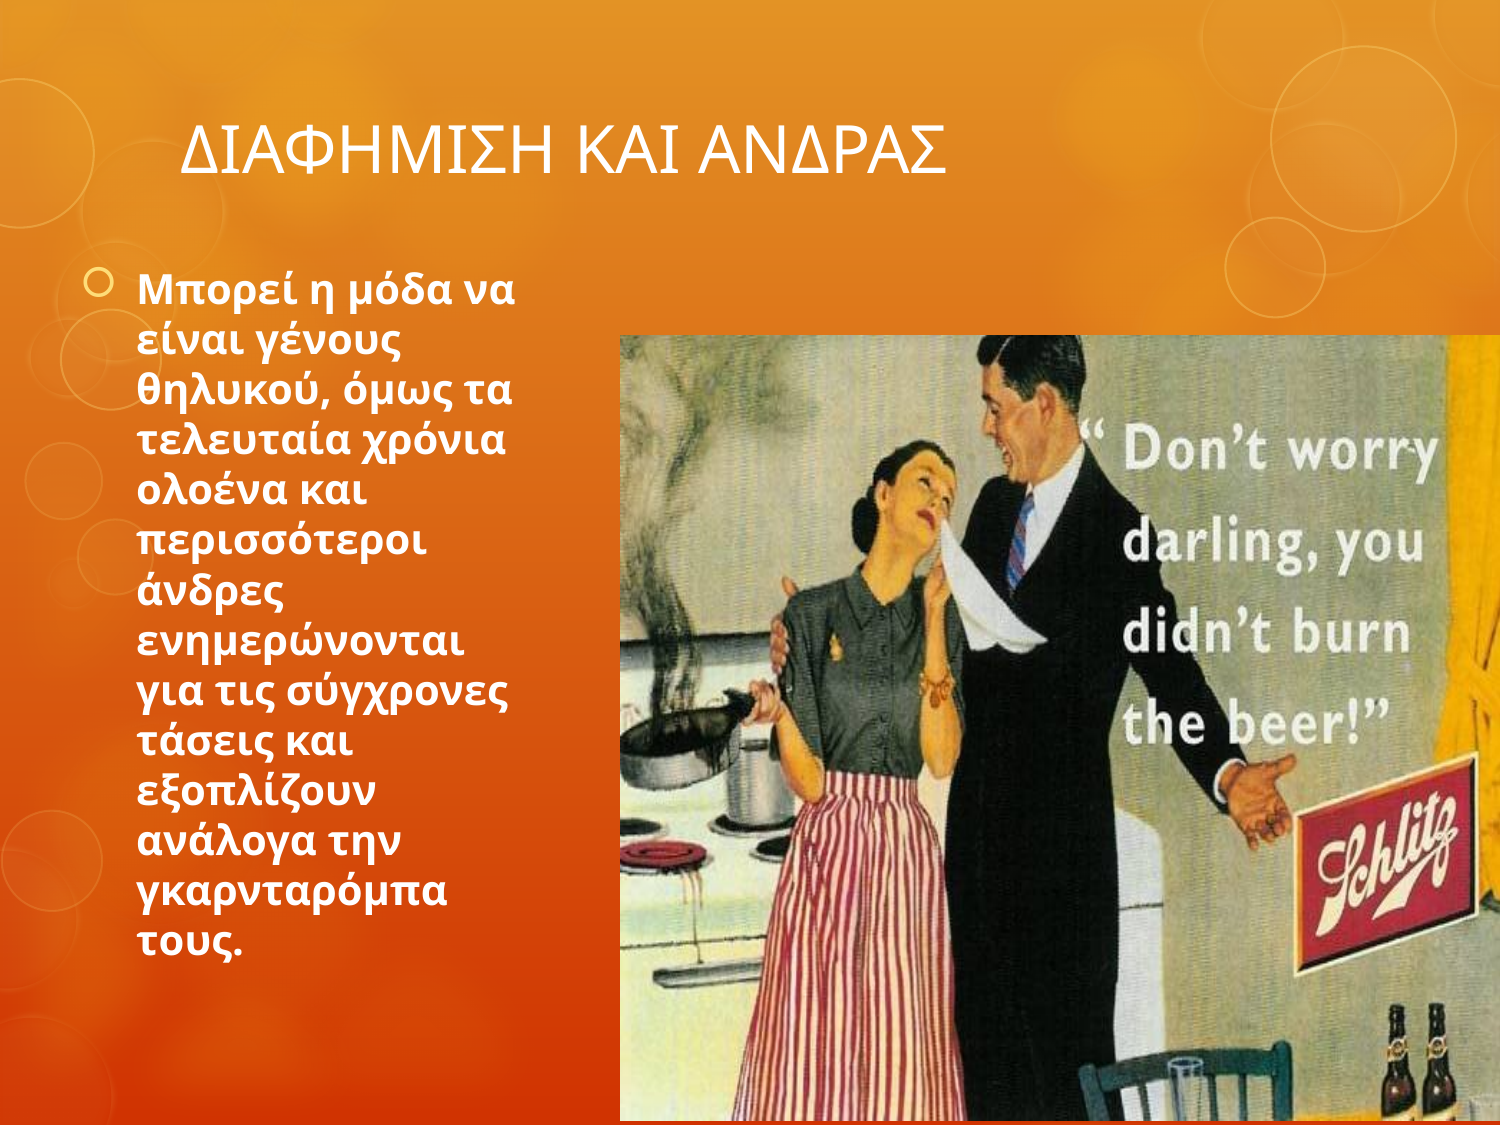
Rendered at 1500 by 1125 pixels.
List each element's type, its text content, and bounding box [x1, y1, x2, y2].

picture [619, 334, 1500, 1122]
list Μπορεί η μόδα να είναι γένους θηλυκού, όμως τα τελευταία χρόνια ολοένα και περισσότεροι άνδρες ενημερώνονται για τις σύγχρονες τάσεις και εξοπλίζουν ανάλογα την γκαρνταρόμπα τους. [64, 255, 550, 988]
title ΔΙΑΦΗΜΙΣΗ ΚΑΙ ΑΝΔΡΑΣ [165, 110, 1335, 263]
